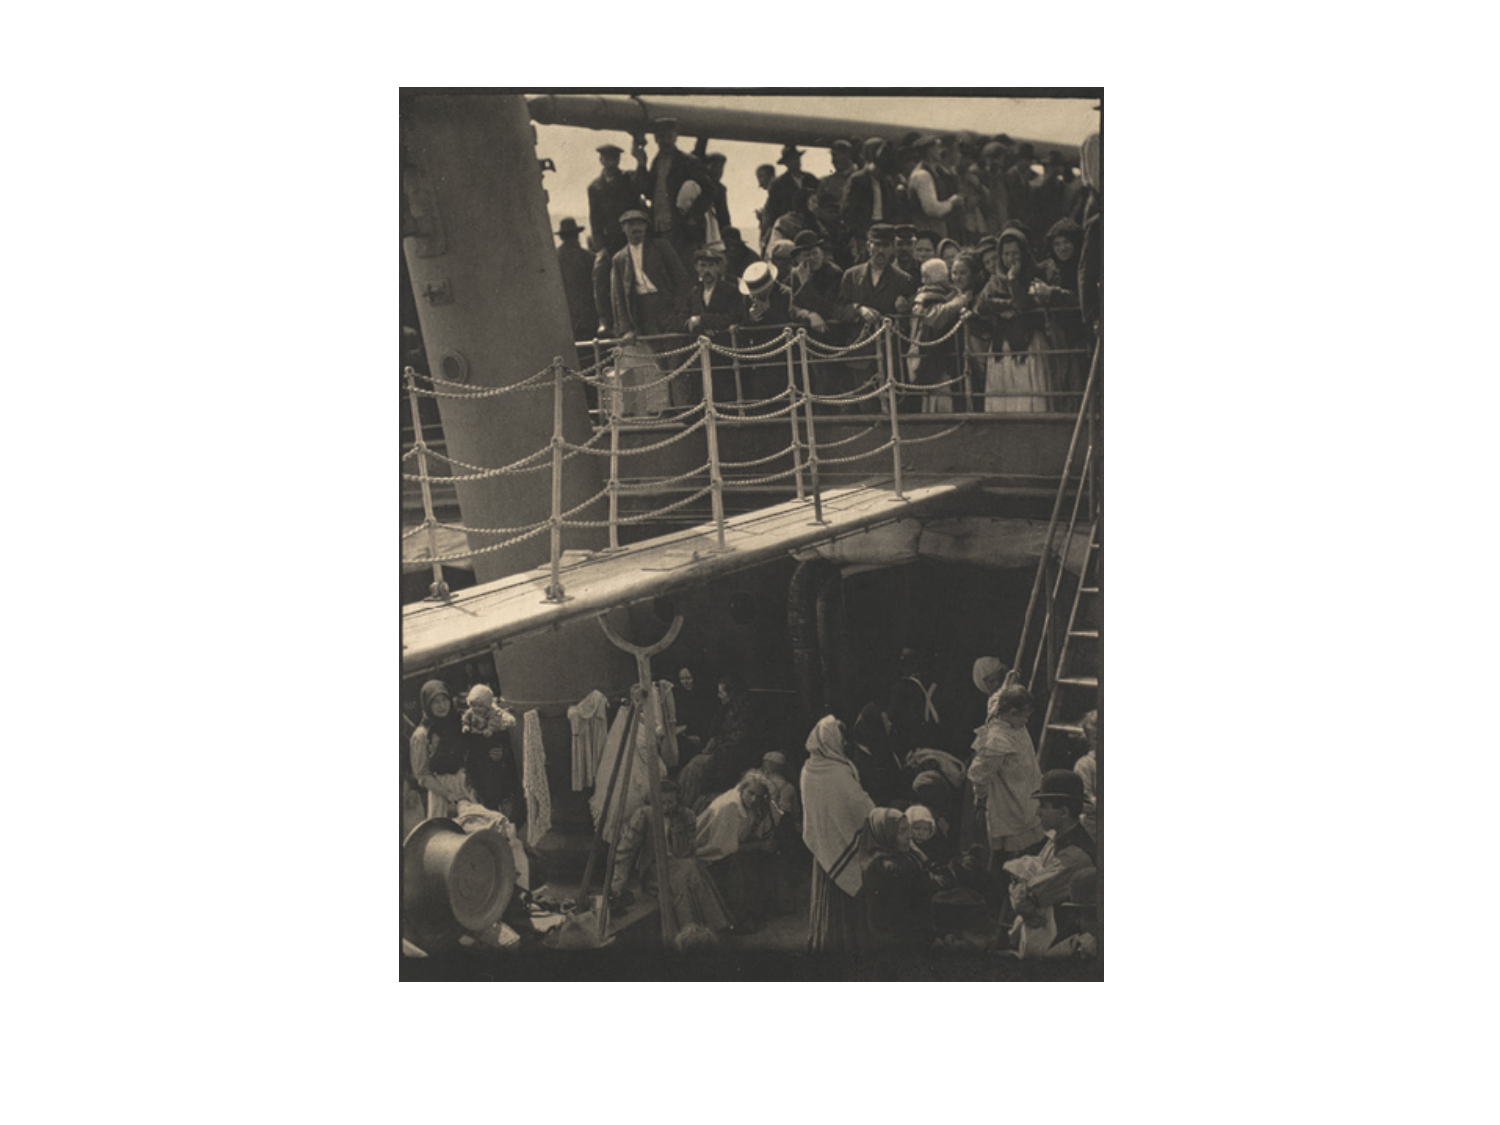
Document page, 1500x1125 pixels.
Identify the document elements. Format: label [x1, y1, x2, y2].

picture [399, 87, 1104, 982]
